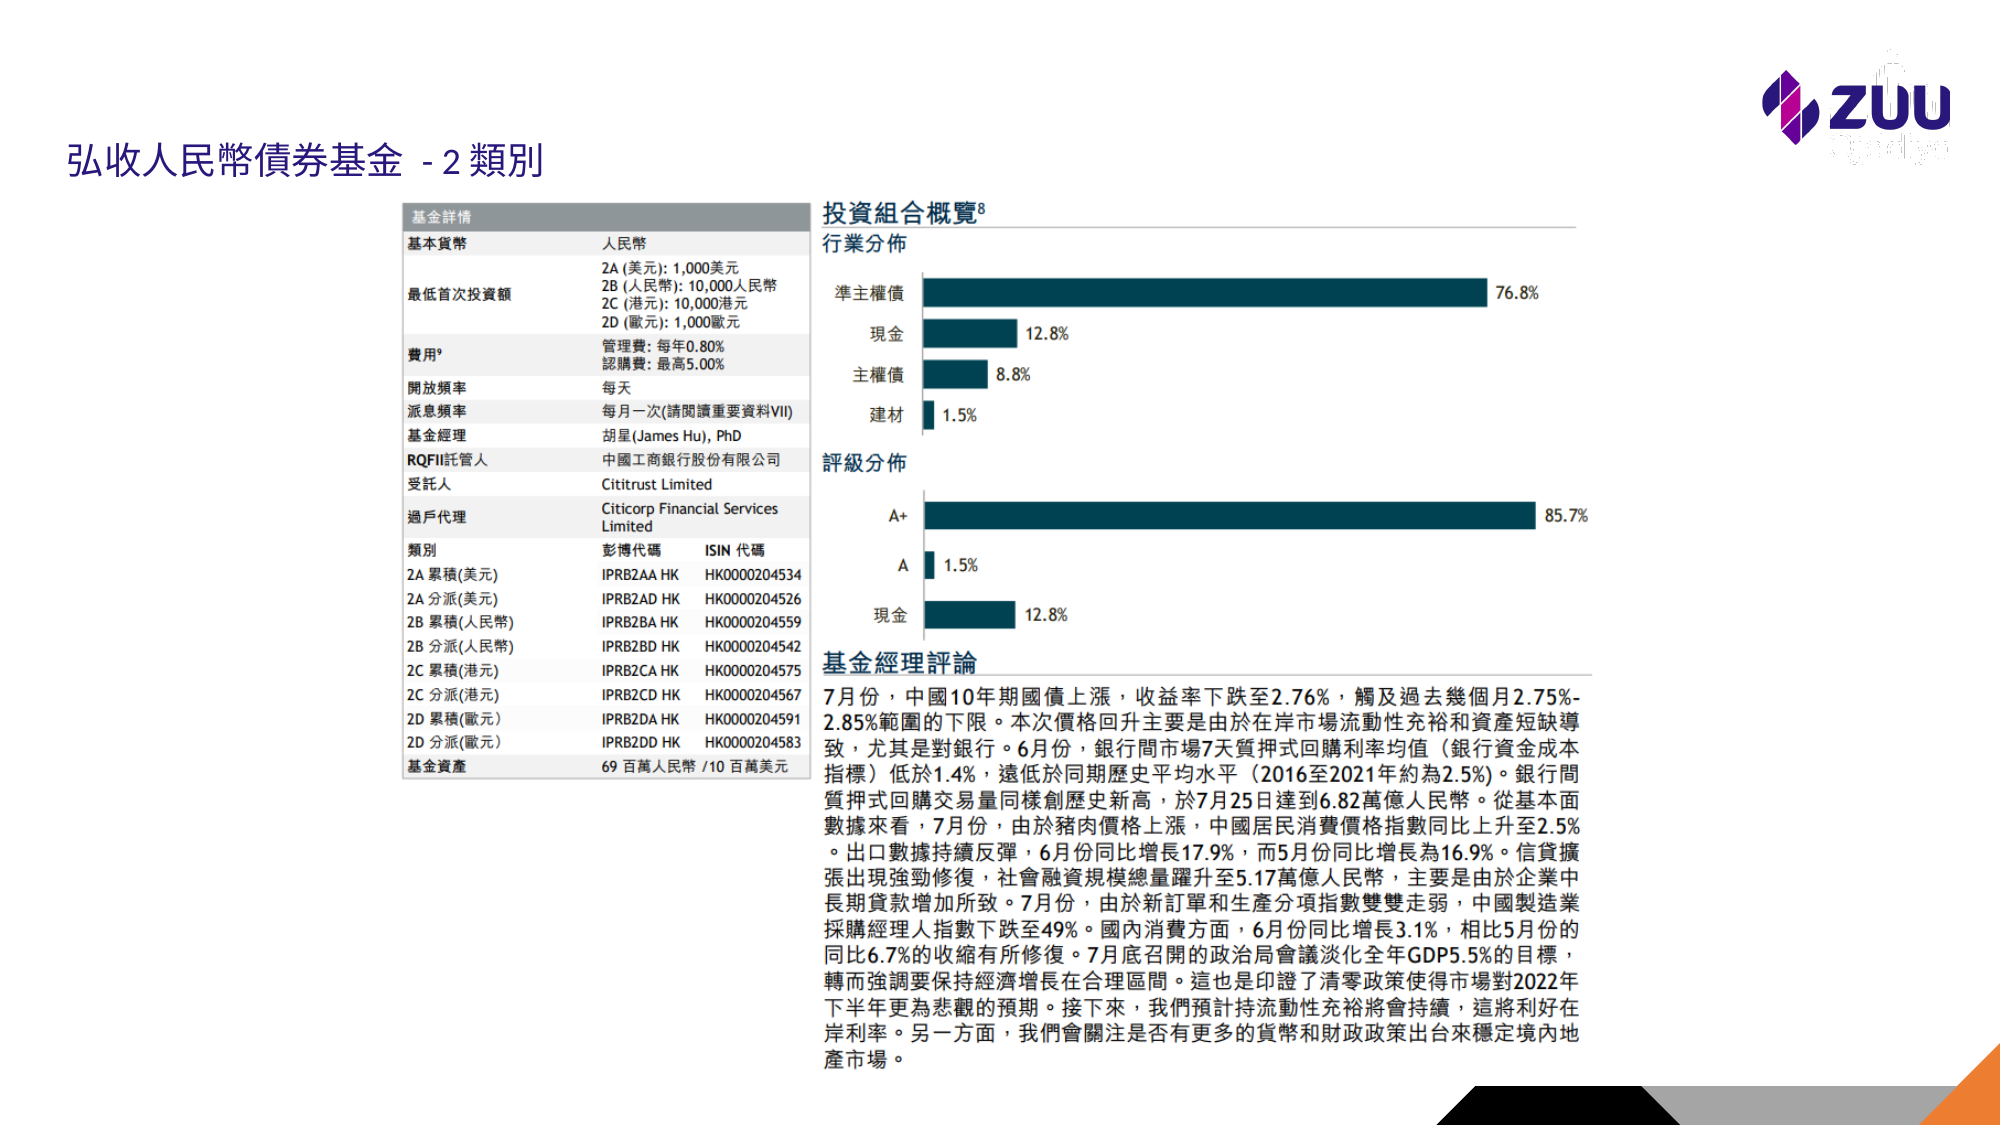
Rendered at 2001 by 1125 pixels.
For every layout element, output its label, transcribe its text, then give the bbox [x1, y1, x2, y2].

picture [387, 196, 1613, 1077]
subtitle 弘收人民幣債券基金 - 2類別 [52, 128, 1950, 197]
